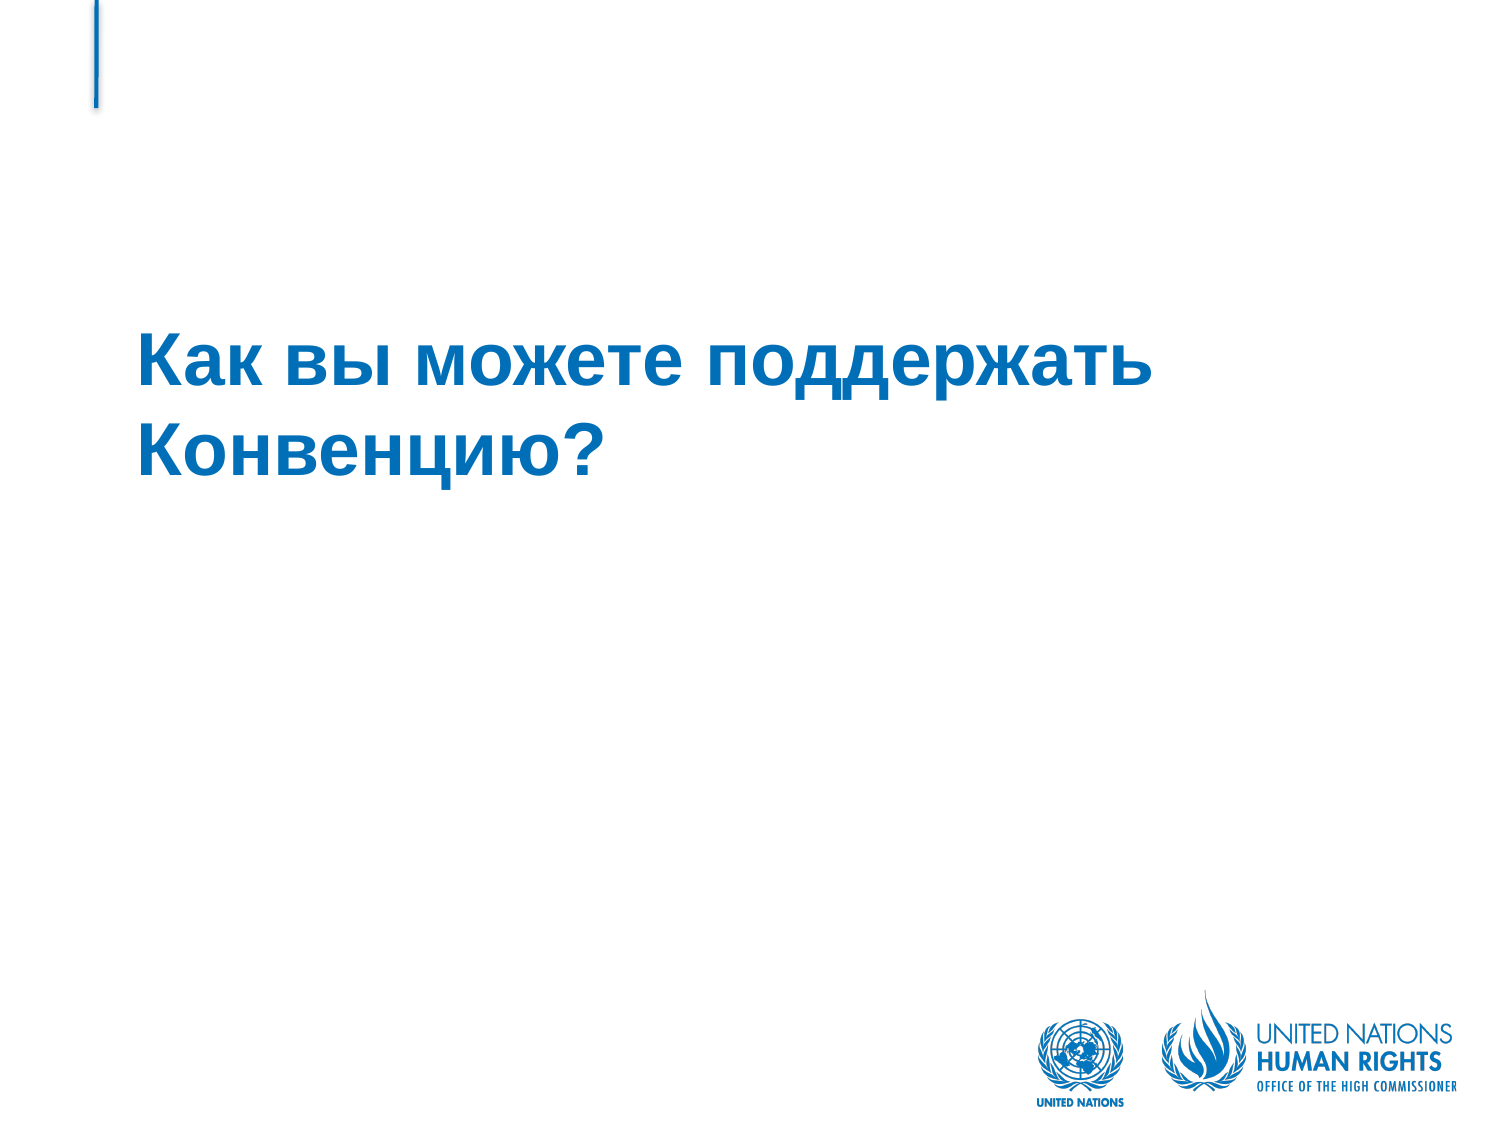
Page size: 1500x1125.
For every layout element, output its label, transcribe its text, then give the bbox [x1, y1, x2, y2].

title Как вы можете поддержать Конвенцию? [121, 303, 1363, 675]
picture [1037, 990, 1457, 1107]
